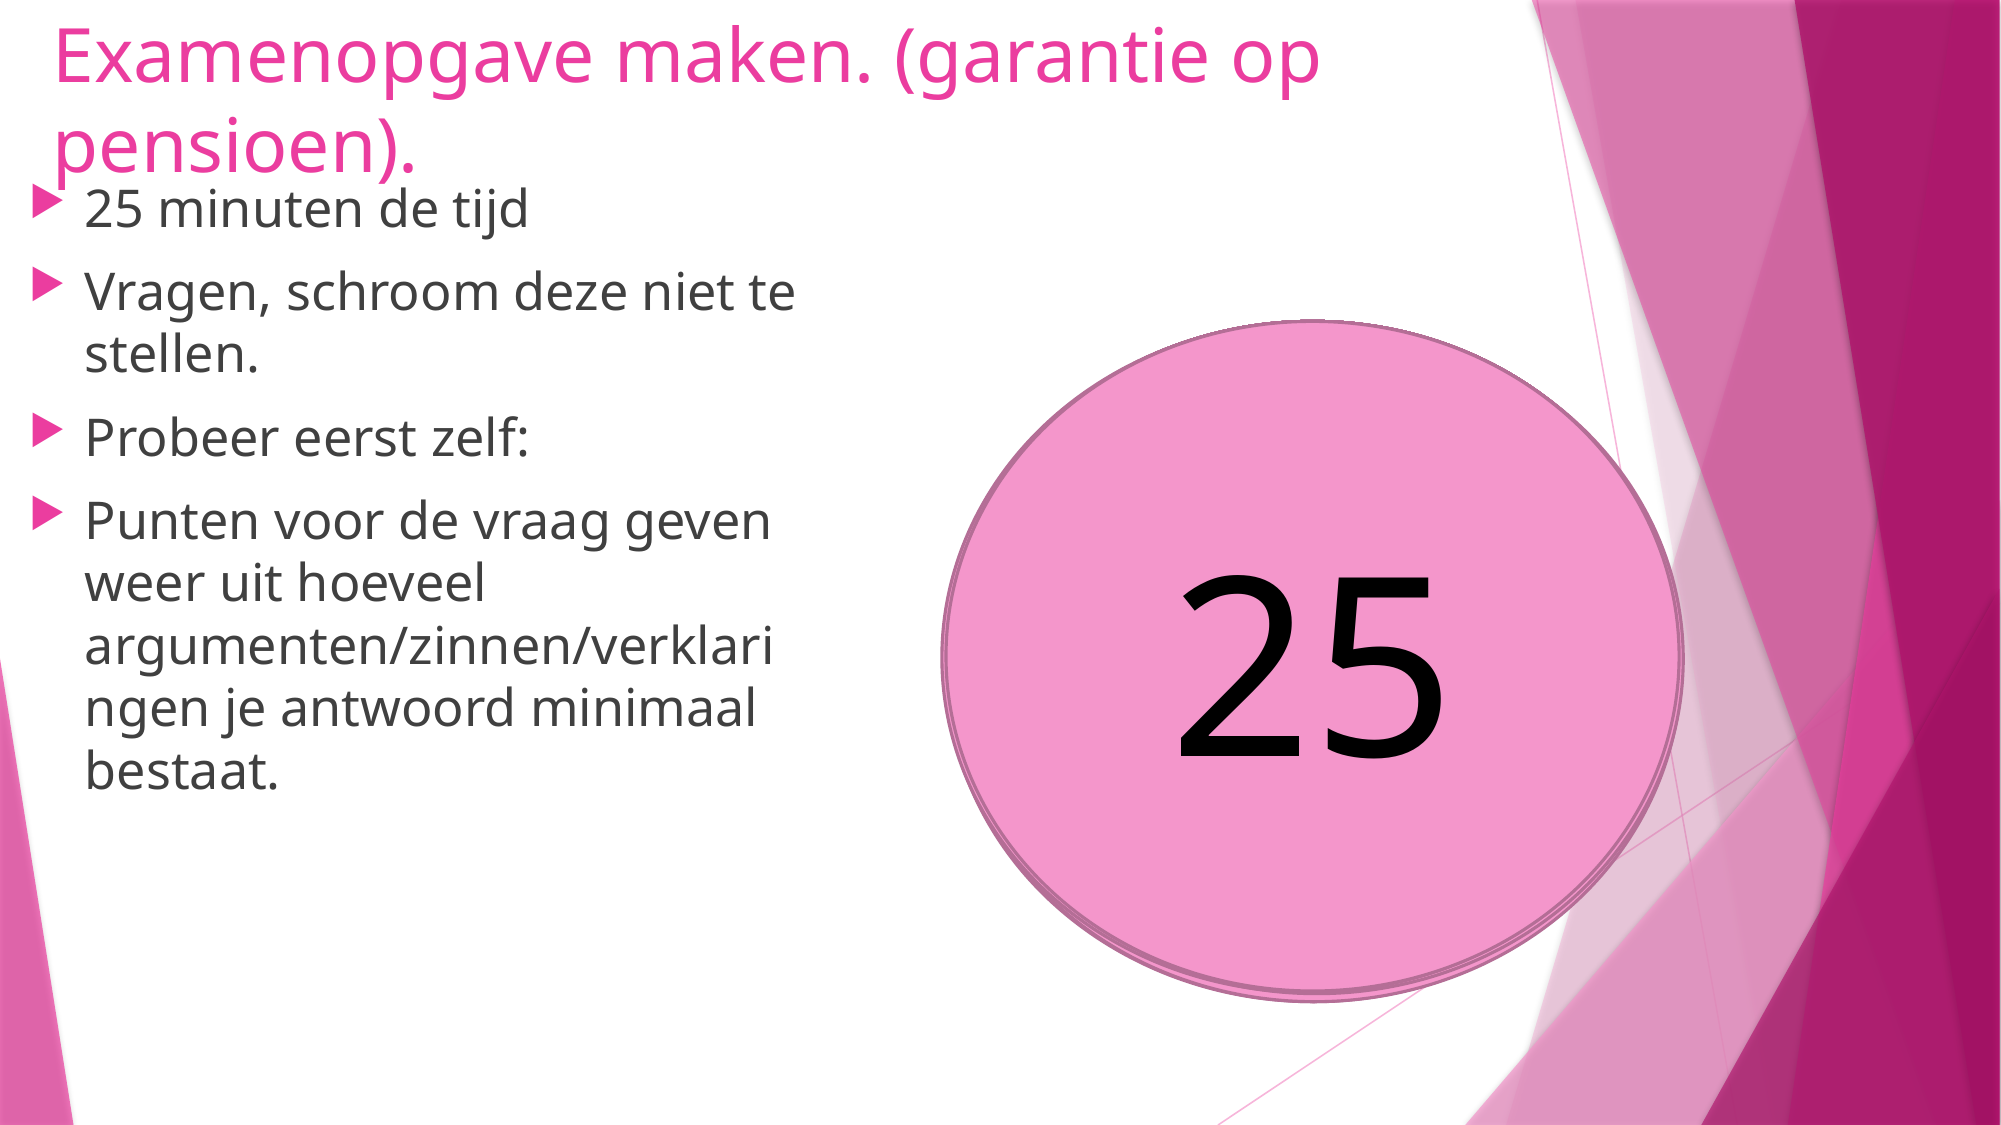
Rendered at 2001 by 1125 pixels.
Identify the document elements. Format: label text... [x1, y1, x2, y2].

text_box 24 [940, 361, 1348, 994]
list 25 minuten de tijd Vragen, schroom deze niet te stellen. Probeer eerst zelf: Punten voor de vraag geven weer uit hoeveel argumenten/zinnen/verklaringen je antwoord minimaal bestaat. [13, 167, 818, 1013]
text_box 25 [944, 319, 1681, 993]
text_box 23 [1285, 413, 1685, 996]
text_box 22 [1008, 771, 1665, 1004]
title Examenopgave maken. (garantie op pensioen). [37, 0, 1494, 260]
